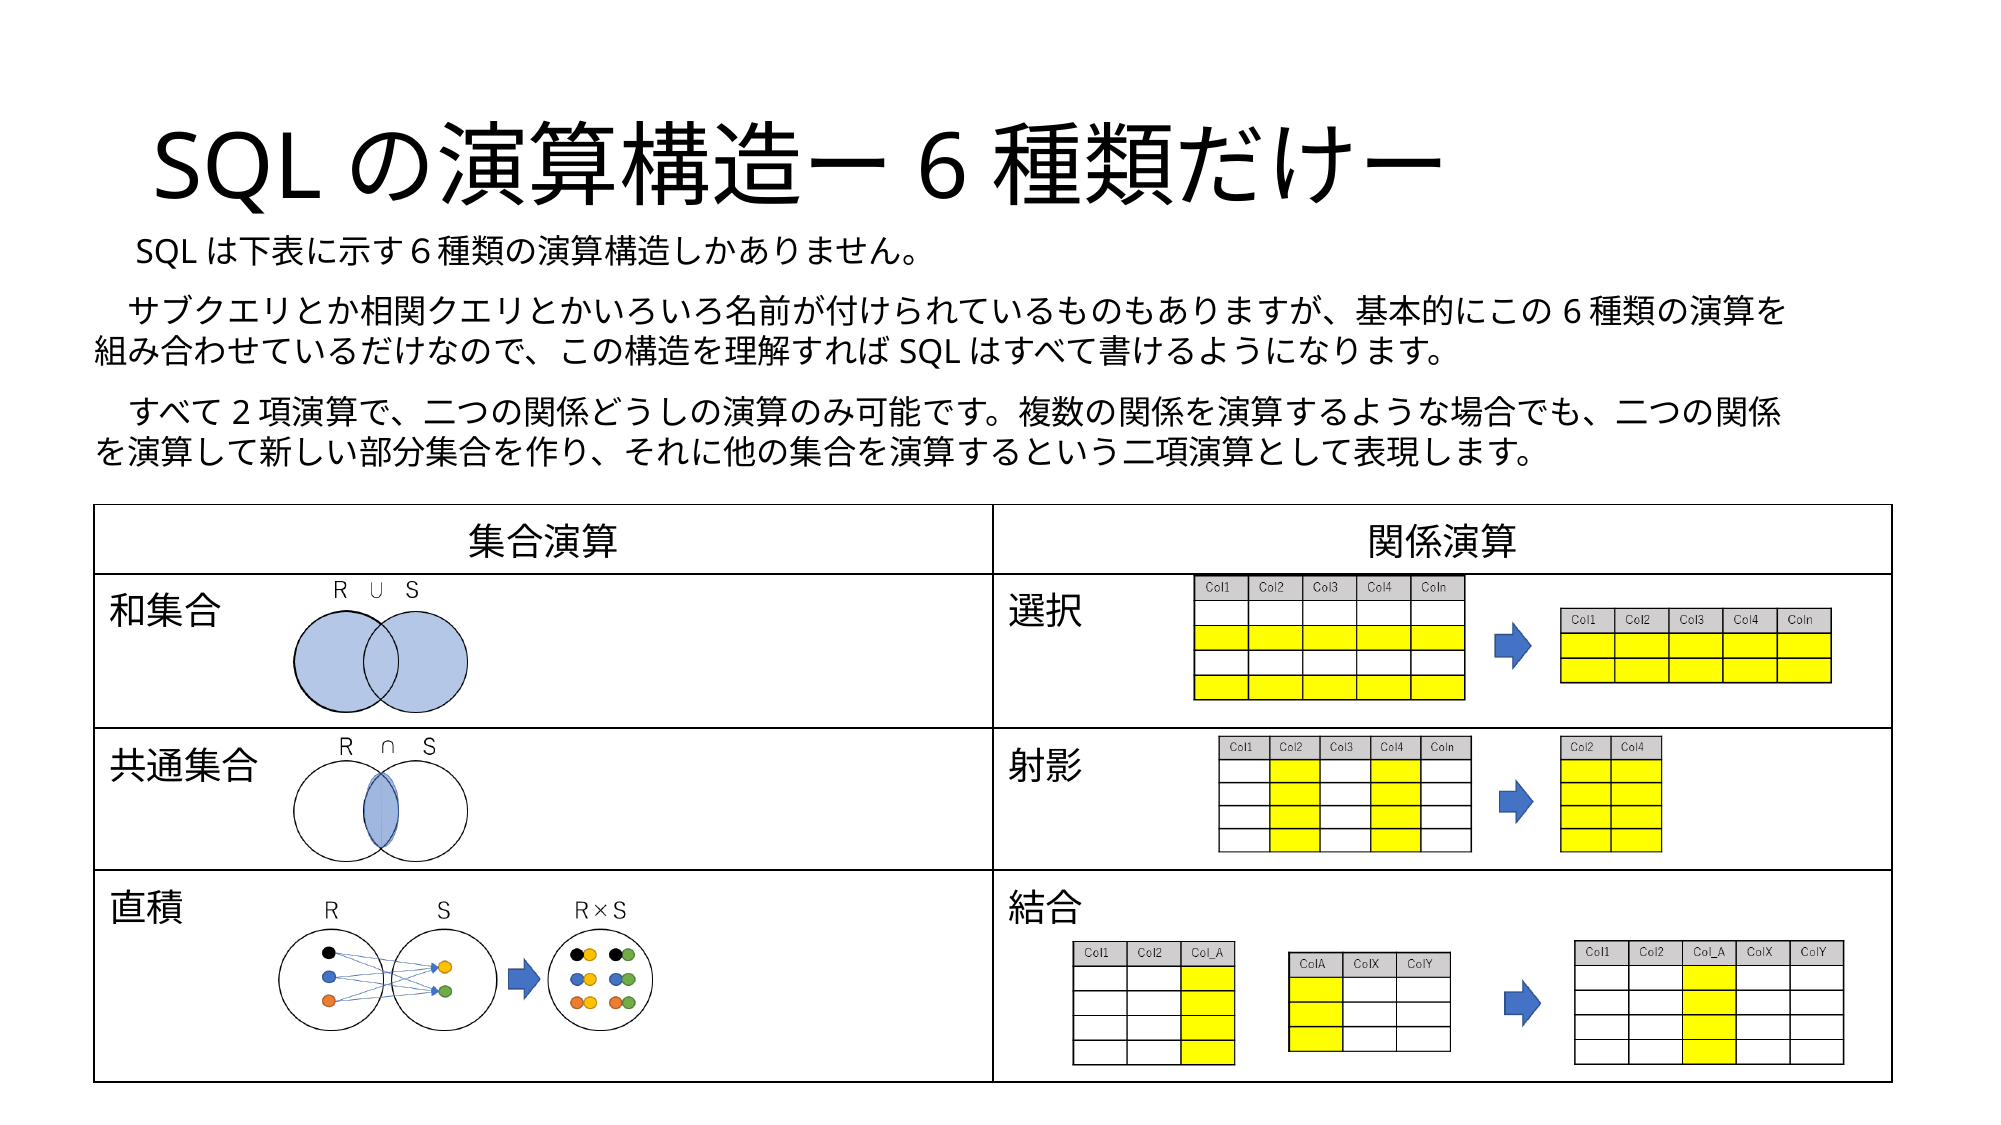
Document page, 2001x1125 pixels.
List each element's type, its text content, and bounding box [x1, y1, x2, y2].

picture [293, 567, 468, 713]
table_header 関係演算 [994, 505, 1891, 573]
table_cell 直積 [95, 871, 992, 1081]
picture [278, 890, 653, 1032]
picture [1072, 939, 1845, 1066]
table_cell 和集合 [95, 575, 992, 727]
picture [1193, 574, 1833, 701]
table_cell 選択 [994, 575, 1891, 727]
list SQLは下表に示す６種類の演算構造しかありません。 サブクエリとか相関クエリとかいろいろ名前が付けられているものもありますが、基本的にこの6種類の演算を組み合わせているだけなので、この構造を理解すればSQLはすべて書けるようになります。 すべて2項演算で、二つの関係どうしの演算のみ可能です。複数の関係を演算するような場合でも、二つの関係を演算して新しい部分集合を作り、それに他の集合を演算するという二項演算として表現します。 [79, 222, 1805, 498]
table_cell 結合 [994, 871, 1891, 1081]
picture [1218, 735, 1663, 853]
table_header 集合演算 [95, 505, 992, 573]
table_cell 共通集合 [95, 729, 992, 869]
title SQLの演算構造ー6種類だけー [137, 59, 1863, 278]
picture [293, 727, 468, 862]
table_cell 射影 [994, 729, 1891, 869]
